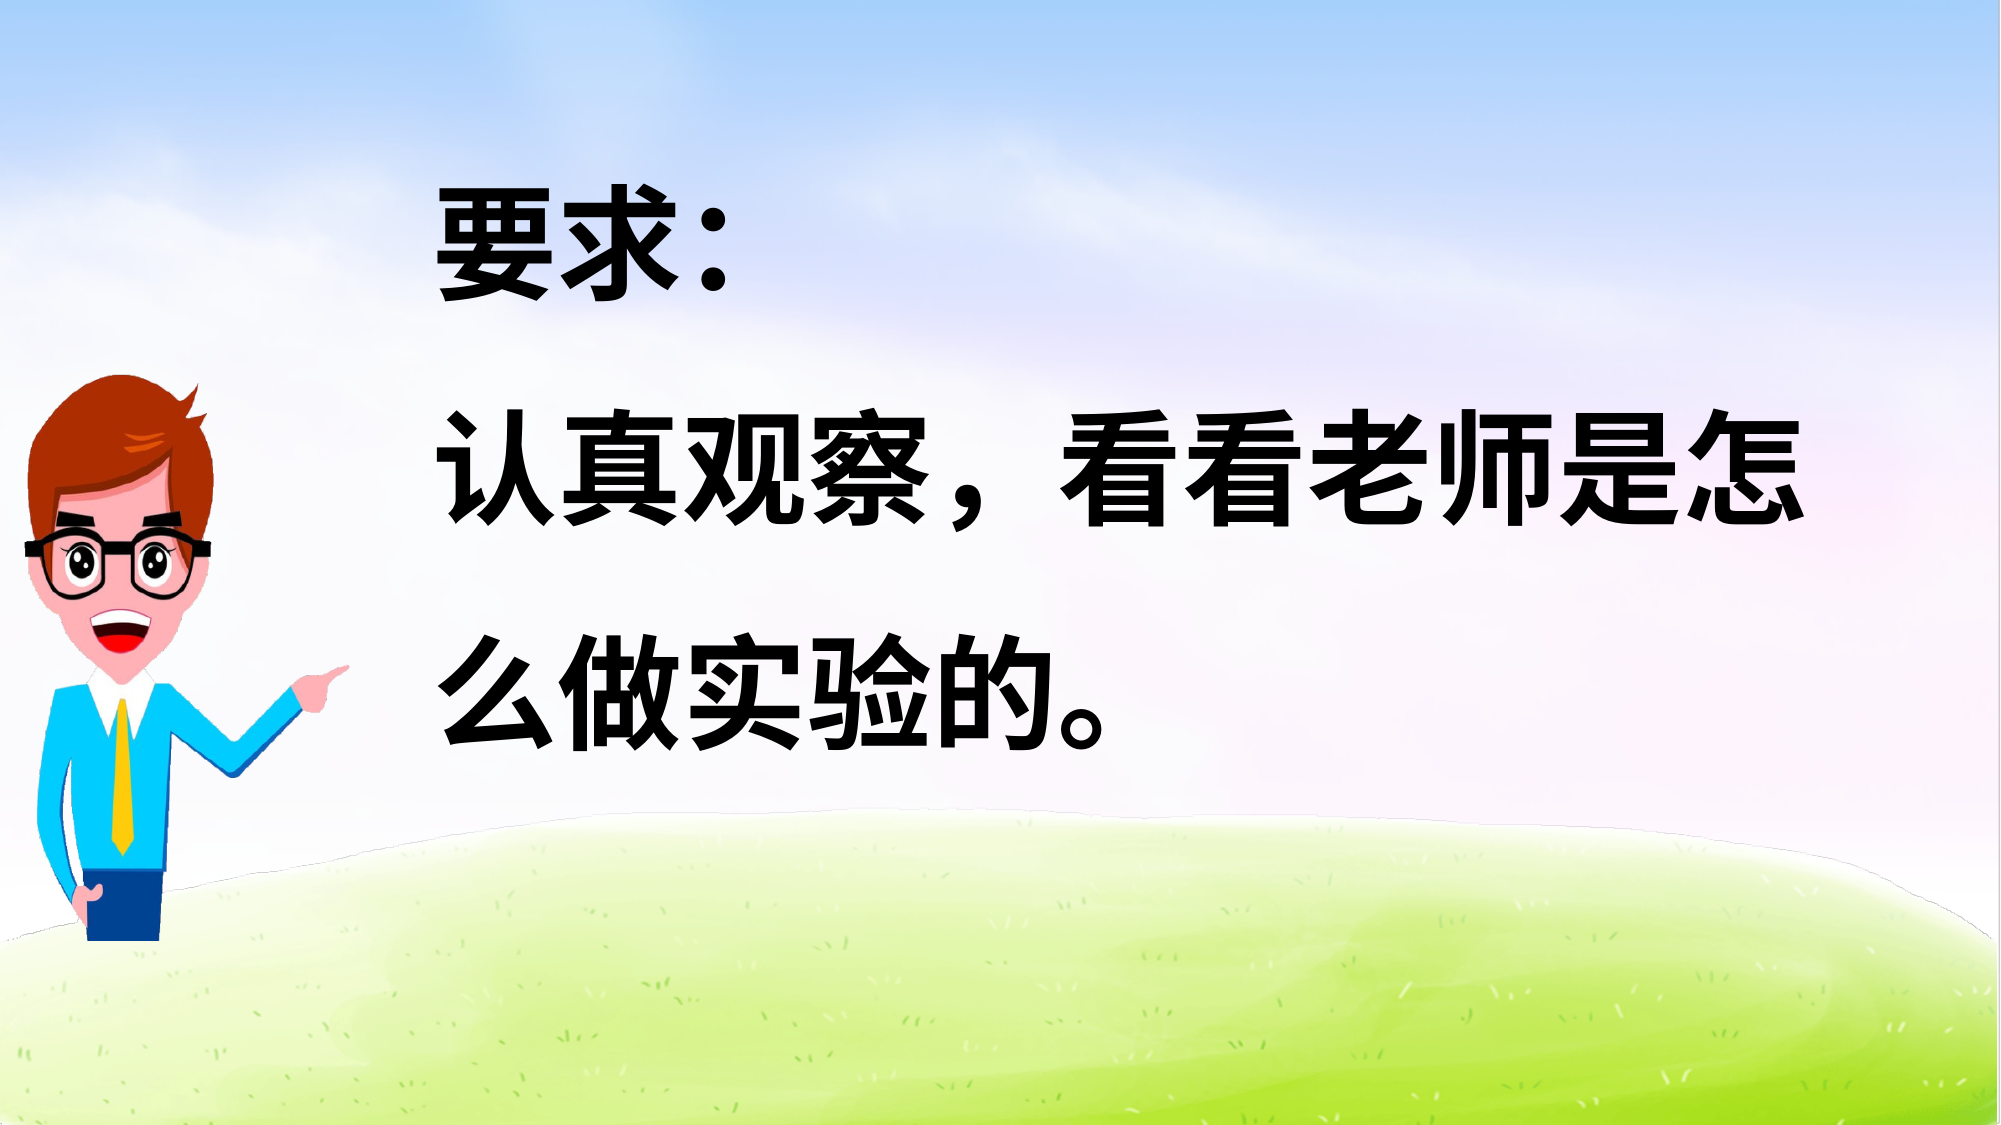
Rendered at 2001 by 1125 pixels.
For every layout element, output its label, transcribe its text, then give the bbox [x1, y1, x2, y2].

picture [0, 0, 2001, 1125]
text_box 要求： 认真观察，看看老师是怎么做实验的。 [417, 82, 1883, 747]
